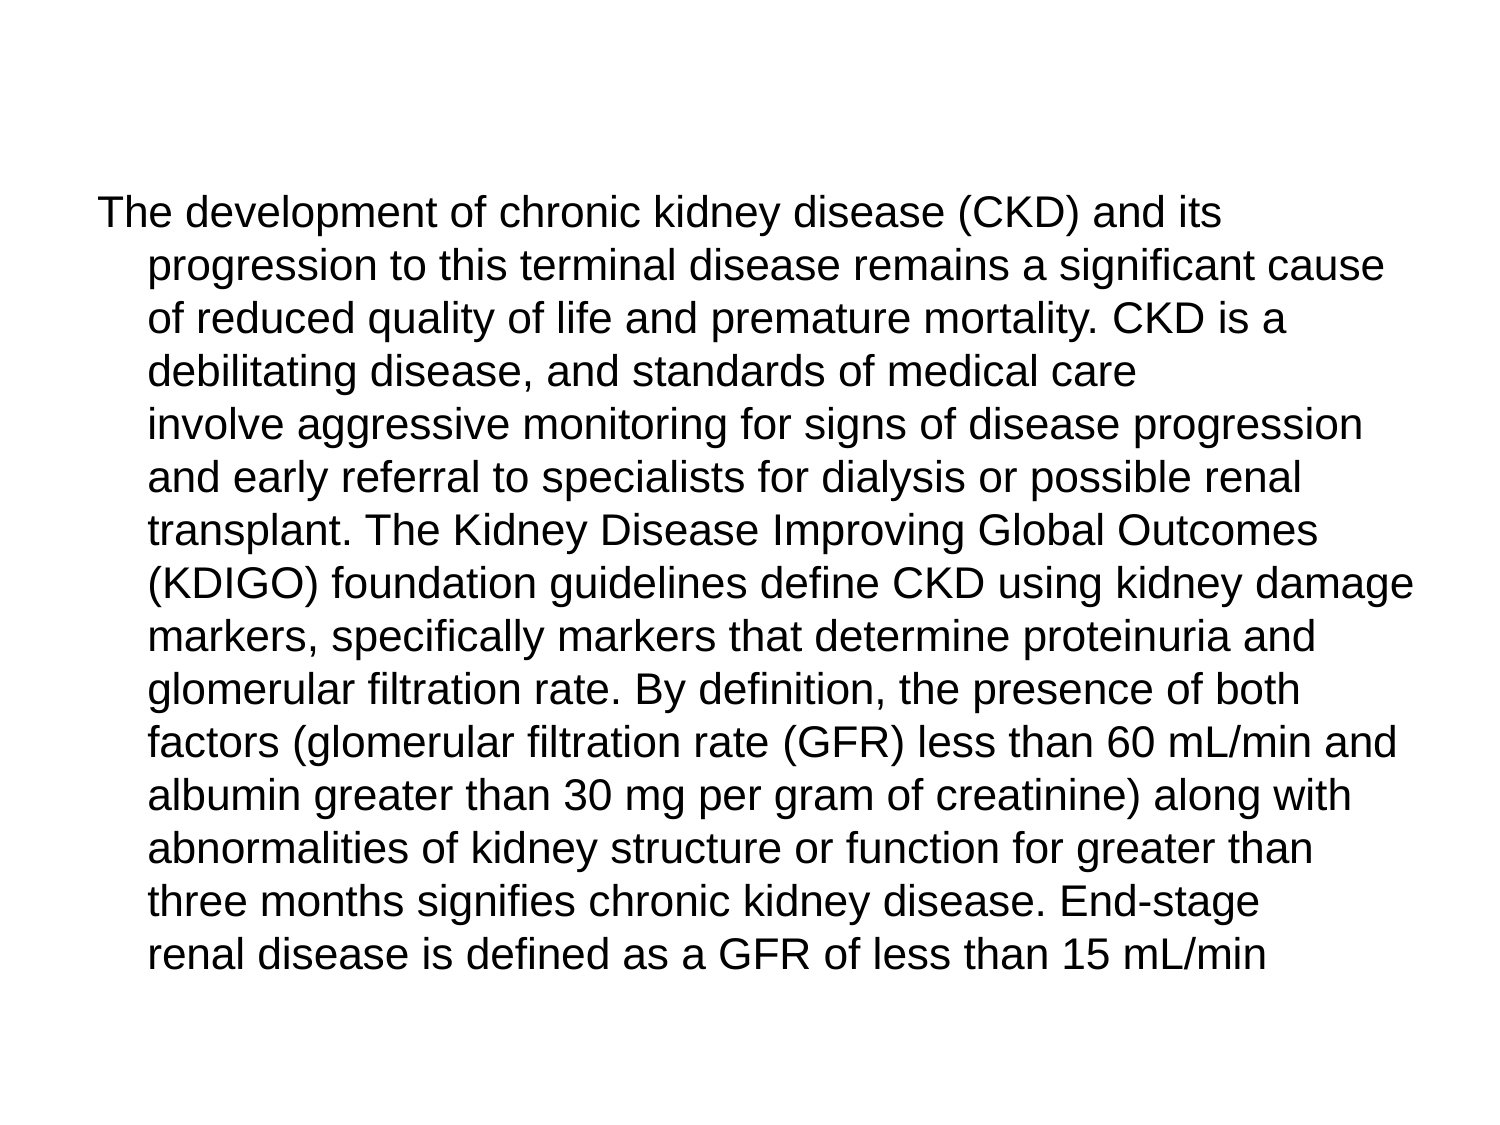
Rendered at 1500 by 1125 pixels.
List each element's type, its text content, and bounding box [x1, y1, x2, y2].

list The development of chronic kidney disease (CKD) and its progression to this terminal disease remains a significant cause of reduced quality of life and premature mortality. CKD is a debilitating disease, and standards of medical care involve aggressive monitoring for signs of disease progression and early referral to specialists for dialysis or possible renal transplant. The Kidney Disease Improving Global Outcomes (KDIGO) foundation guidelines define CKD using kidney damage markers, specifically markers that determine proteinuria and glomerular filtration rate. By definition, the presence of both factors (glomerular filtration rate (GFR) less than 60 mL/min and albumin greater than 30 mg per gram of creatinine) along with abnormalities of kidney structure or function for greater than three months signifies chronic kidney disease. End-stage renal disease is defined as a GFR of less than 15 mL/min [82, 175, 1432, 1035]
